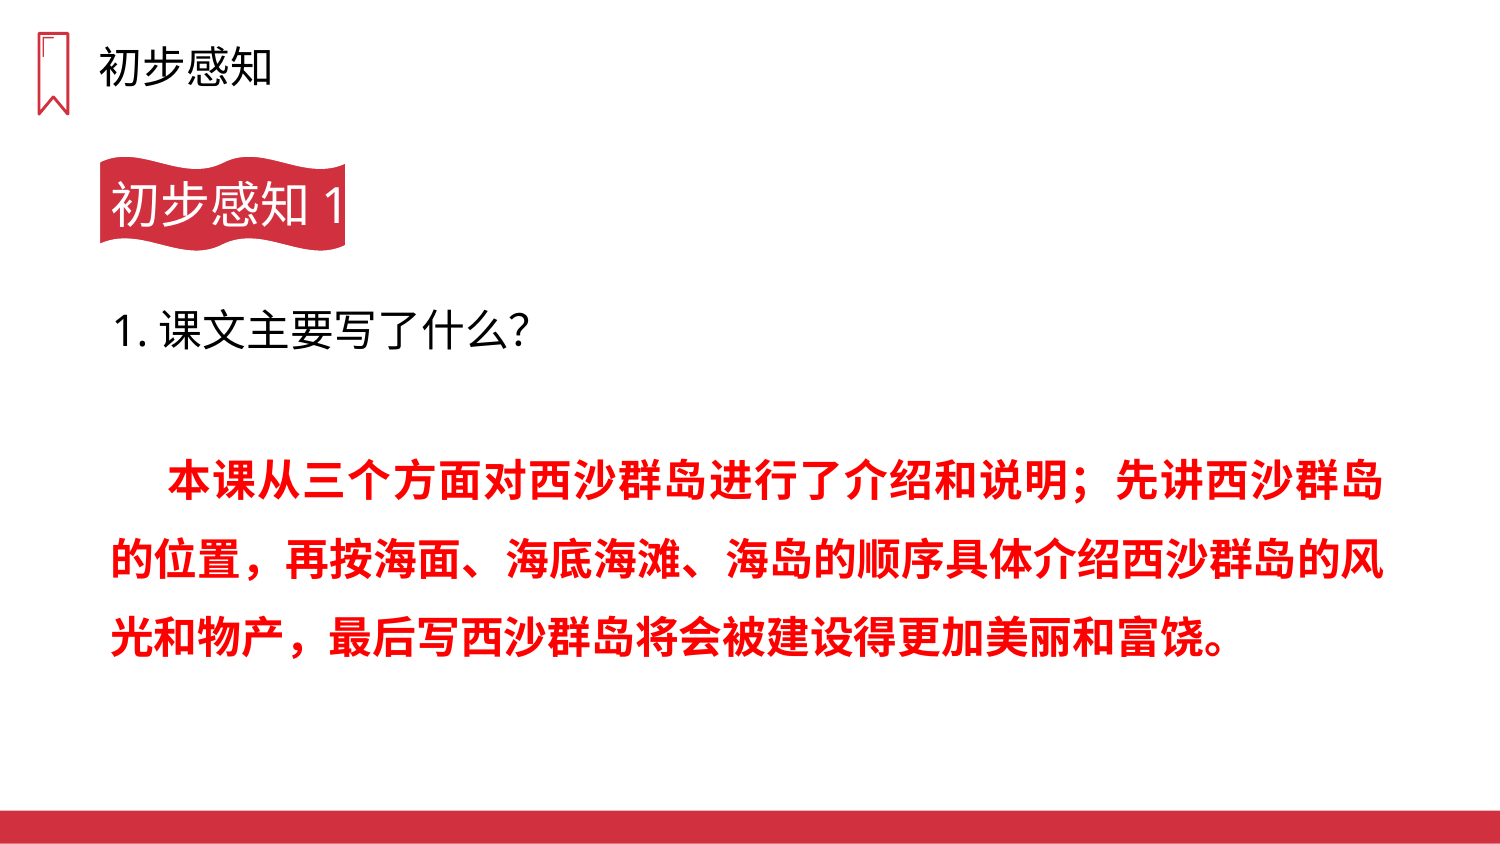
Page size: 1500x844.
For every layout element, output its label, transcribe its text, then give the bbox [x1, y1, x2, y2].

text_box 本课从三个方面对西沙群岛进行了介绍和说明；先讲西沙群岛的位置，再按海面、海底海滩、海岛的顺序具体介绍西沙群岛的风光和物产，最后写西沙群岛将会被建设得更加美丽和富饶。 [98, 420, 1397, 669]
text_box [37, 31, 290, 116]
text_box 1.课文主要写了什么？ [54, 296, 875, 361]
text_box 初步感知1 [97, 153, 349, 254]
text_box [0, 810, 1500, 844]
